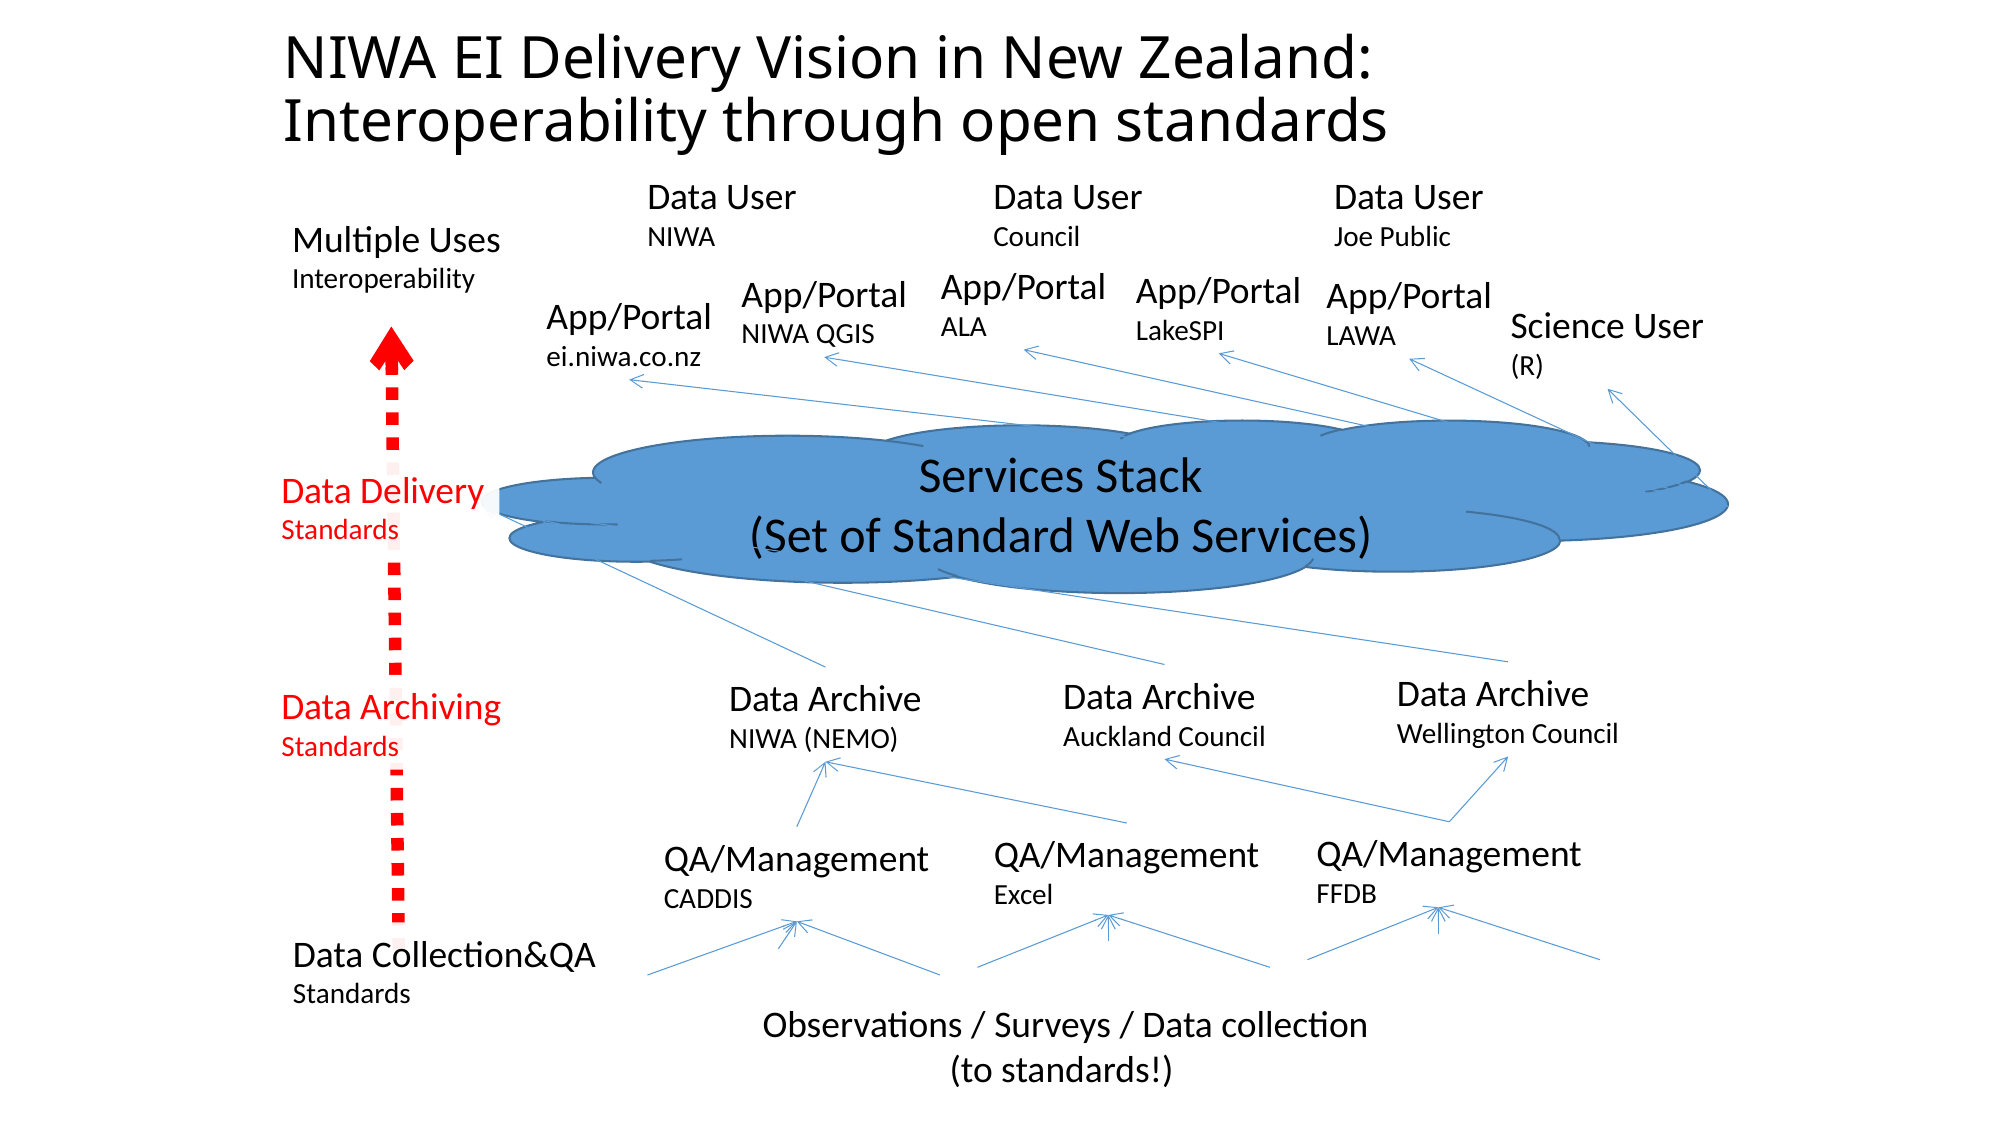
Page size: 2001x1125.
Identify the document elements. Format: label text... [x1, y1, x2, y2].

text_box Data Delivery Standards [266, 458, 391, 553]
text_box QA/Management Excel [979, 822, 1275, 918]
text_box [1438, 907, 1600, 960]
text_box QA/Management FFDB [1301, 821, 1598, 917]
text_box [391, 326, 399, 951]
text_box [826, 763, 1127, 823]
text_box Data Archive NIWA (NEMO) [714, 667, 937, 762]
text_box App/Portal LakeSPI [1121, 258, 1317, 354]
text_box Data Archive Wellington Council [1382, 661, 1635, 757]
text_box Data User Council [978, 164, 1158, 258]
text_box Services Stack (Set of Standard Web Services) [500, 430, 1730, 592]
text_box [629, 380, 824, 430]
text_box Data Delivery Standards [399, 458, 500, 553]
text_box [1108, 914, 1270, 968]
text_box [977, 914, 1108, 968]
text_box Multiple Uses Interoperability [277, 207, 516, 302]
text_box Data User Joe Public [1319, 164, 1499, 260]
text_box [778, 922, 796, 949]
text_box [825, 592, 1105, 668]
text_box App/Portal NIWA QGIS [726, 262, 922, 358]
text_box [1104, 354, 1219, 430]
text_box Data Collection&QA Standards [278, 922, 612, 1018]
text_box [1023, 350, 1106, 430]
text_box App/Portal ei.niwa.co.nz [531, 284, 727, 380]
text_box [796, 922, 940, 975]
text_box Data Archiving Standards [266, 674, 391, 770]
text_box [1104, 592, 1509, 662]
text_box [796, 762, 826, 827]
text_box Data Archiving Standards [399, 674, 517, 770]
text_box Data Archive Auckland Council [1048, 664, 1281, 760]
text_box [1449, 757, 1509, 822]
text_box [1219, 389, 1608, 430]
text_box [1307, 907, 1438, 960]
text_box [1164, 760, 1449, 822]
text_box Observations / Surveys / Data collection (to standards!) [681, 993, 1450, 1098]
text_box App/Portal LAWA [1311, 264, 1507, 359]
text_box App/Portal ALA [926, 254, 1122, 350]
title NIWA EI Delivery Vision in New Zealand: Interoperability through open standards [268, 0, 1619, 186]
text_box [1219, 359, 1410, 389]
text_box QA/Management CADDIS [649, 826, 945, 922]
text_box Data User NIWA [632, 164, 812, 260]
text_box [824, 358, 1023, 430]
text_box Science User (R) [1495, 294, 1720, 389]
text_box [647, 922, 796, 975]
